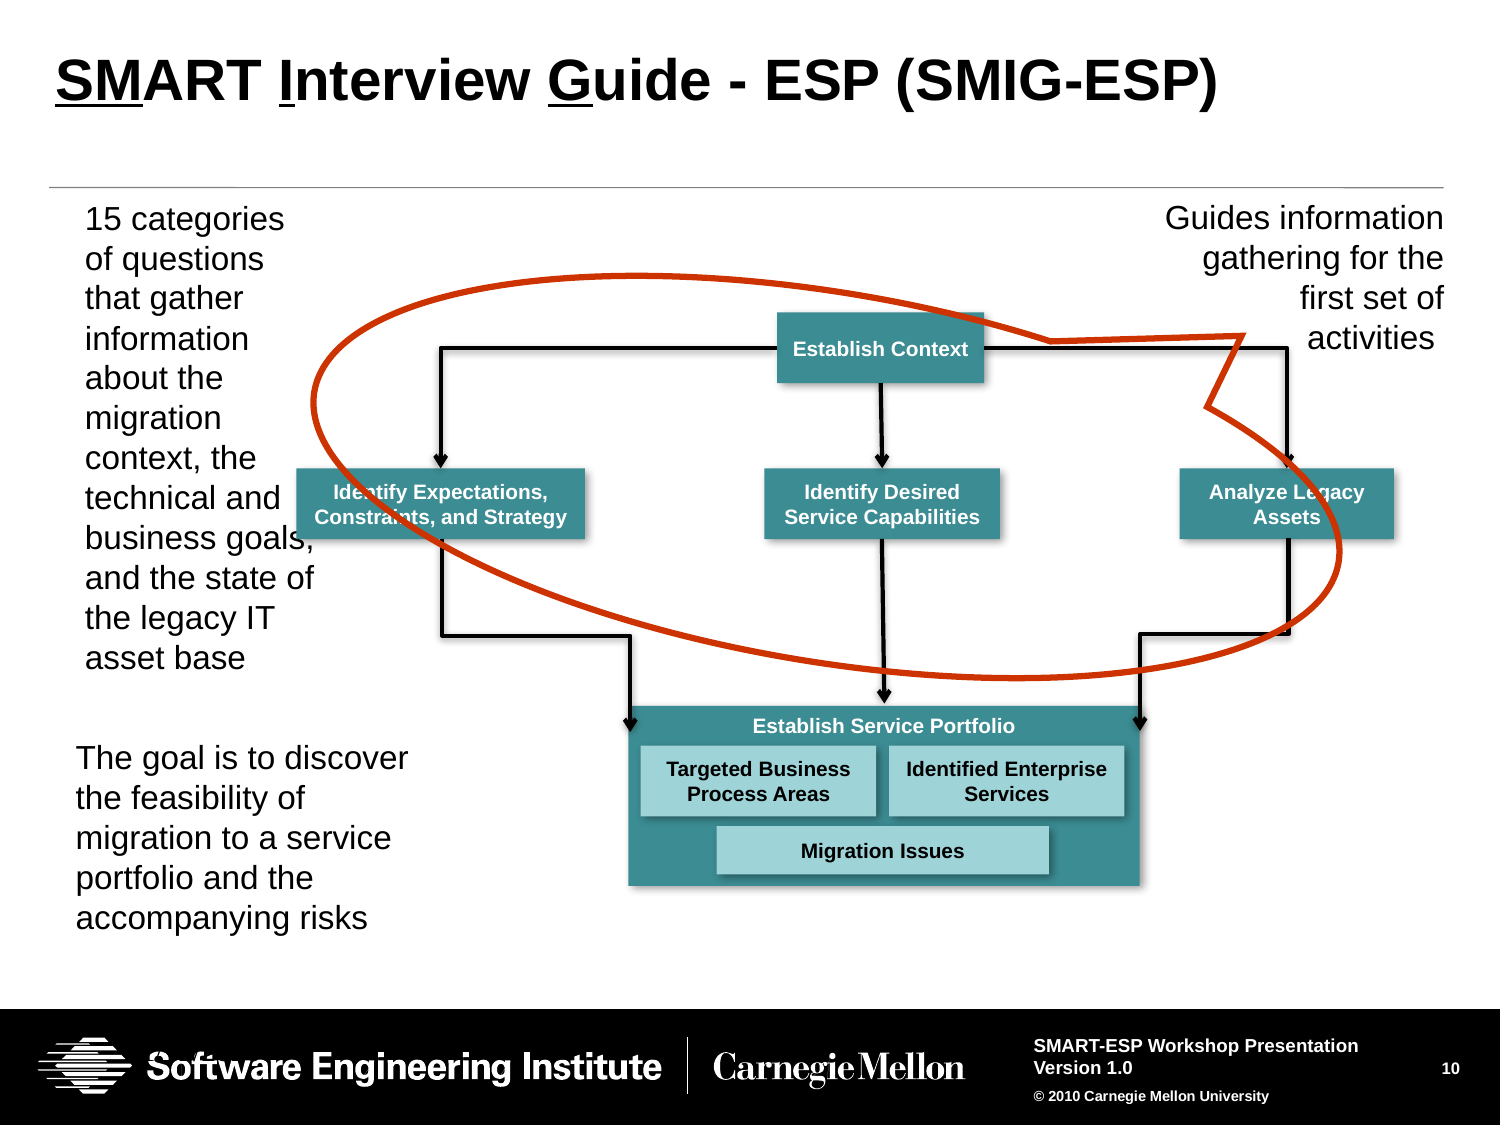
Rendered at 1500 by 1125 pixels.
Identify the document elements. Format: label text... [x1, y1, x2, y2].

text_box [403, 275, 935, 310]
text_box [296, 312, 1395, 887]
text_box The goal is to discover the feasibility of migration to a service portfolio and the accompanying risks [60, 728, 436, 944]
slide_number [112, 1024, 426, 1101]
text_box 15 categories of questions that gather information about the migration context, the technical and business goals, and the state of the legacy IT asset base [70, 189, 331, 684]
title SMART Interview Guide - ESP (SMIG-ESP) [55, 49, 1451, 114]
text_box Guides information gathering for the first set of activities [1149, 188, 1460, 544]
